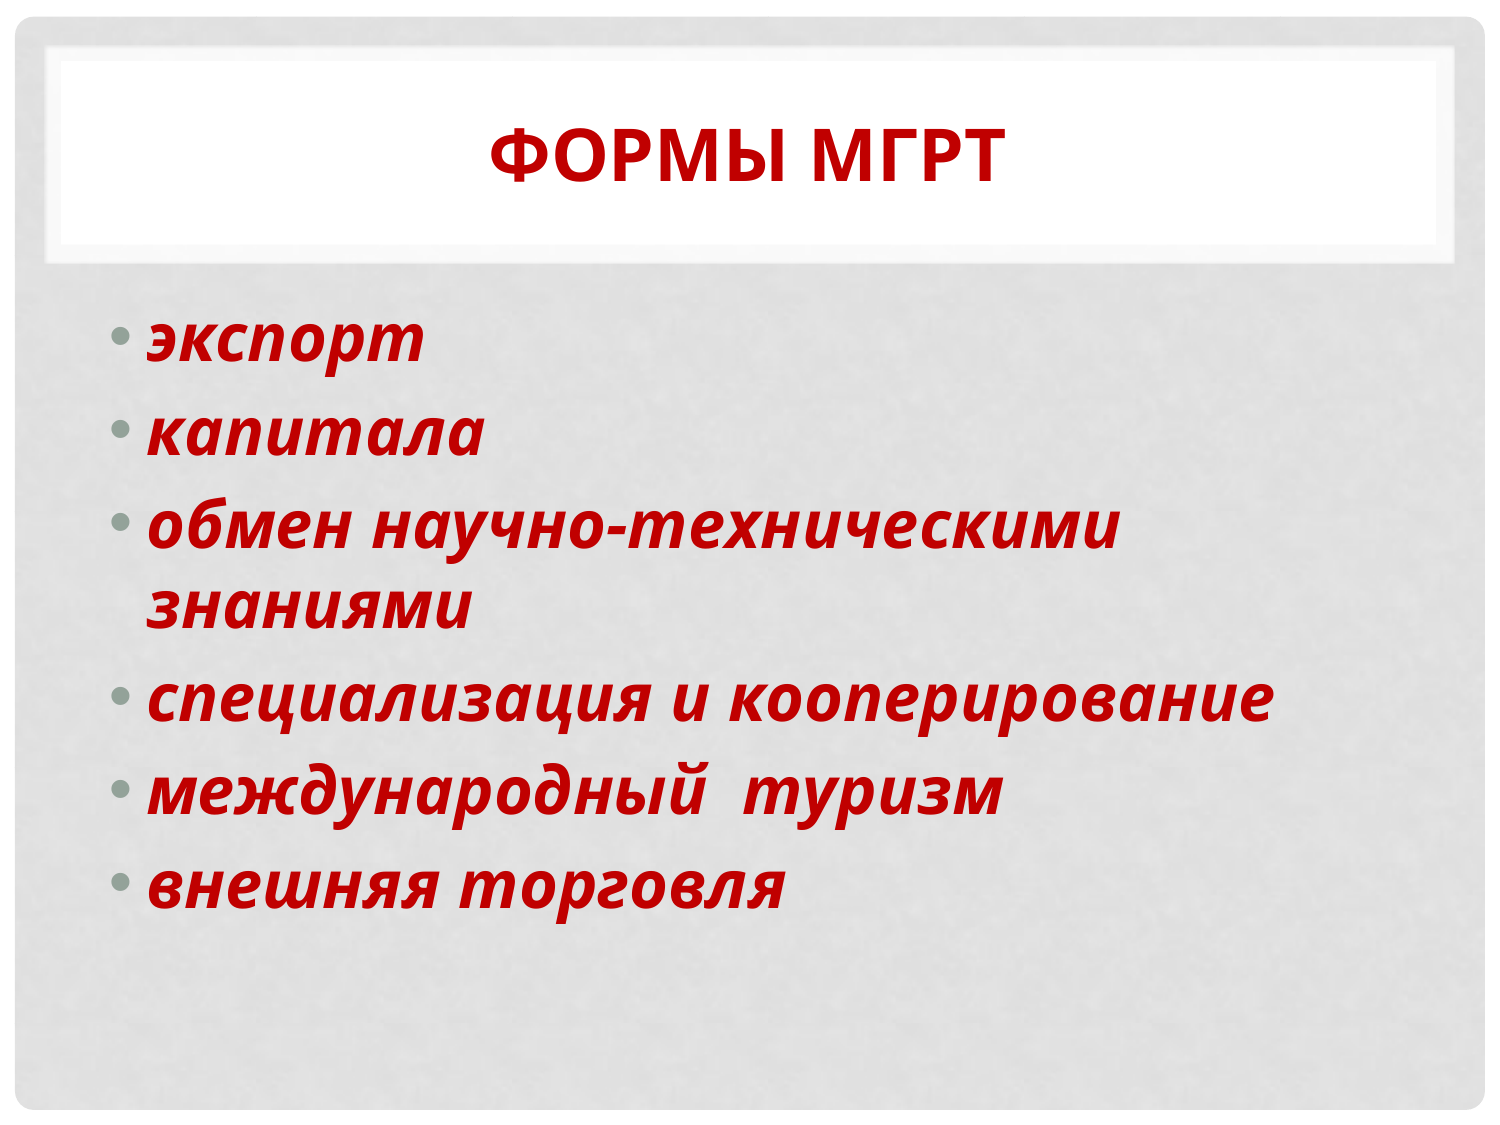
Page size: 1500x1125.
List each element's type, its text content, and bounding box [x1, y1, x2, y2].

title Формы МГРТ [69, 66, 1425, 238]
list экспорт капитала обмен научно-техническими знаниями специализация и кооперирование международный туризм внешняя торговля [75, 287, 1425, 1005]
